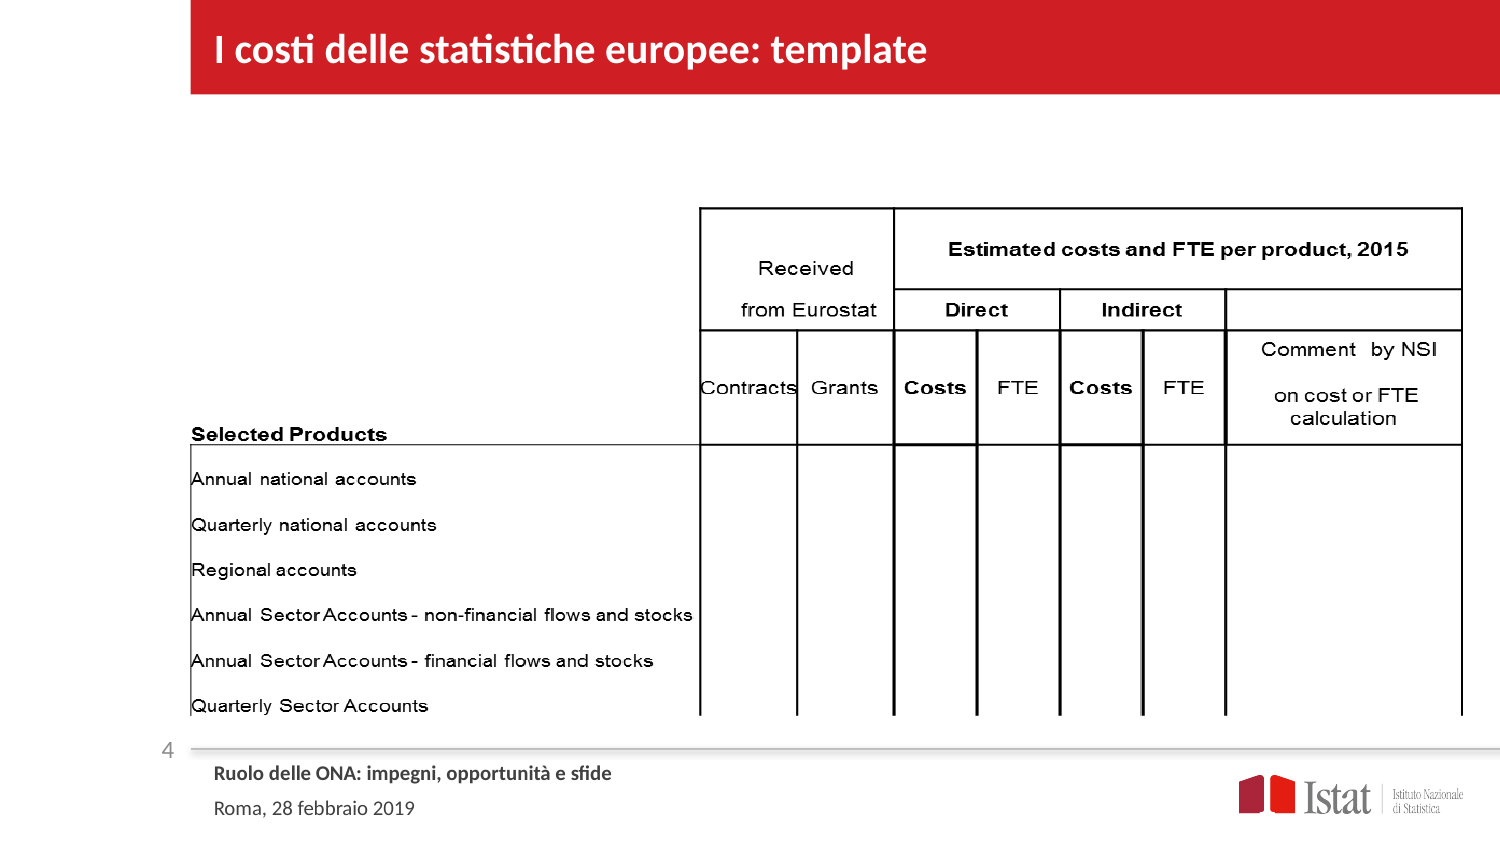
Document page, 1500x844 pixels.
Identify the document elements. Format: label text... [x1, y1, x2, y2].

slide_number 4 [122, 725, 190, 771]
text_box [190, 0, 1500, 95]
text_box Ruolo delle ONA: impegni, opportunità e sfide Roma, 28 febbraio 2019 [199, 762, 898, 827]
picture [190, 172, 1463, 726]
text_box I costi delle statistiche europee: template [214, 21, 1463, 72]
picture [1239, 775, 1463, 814]
